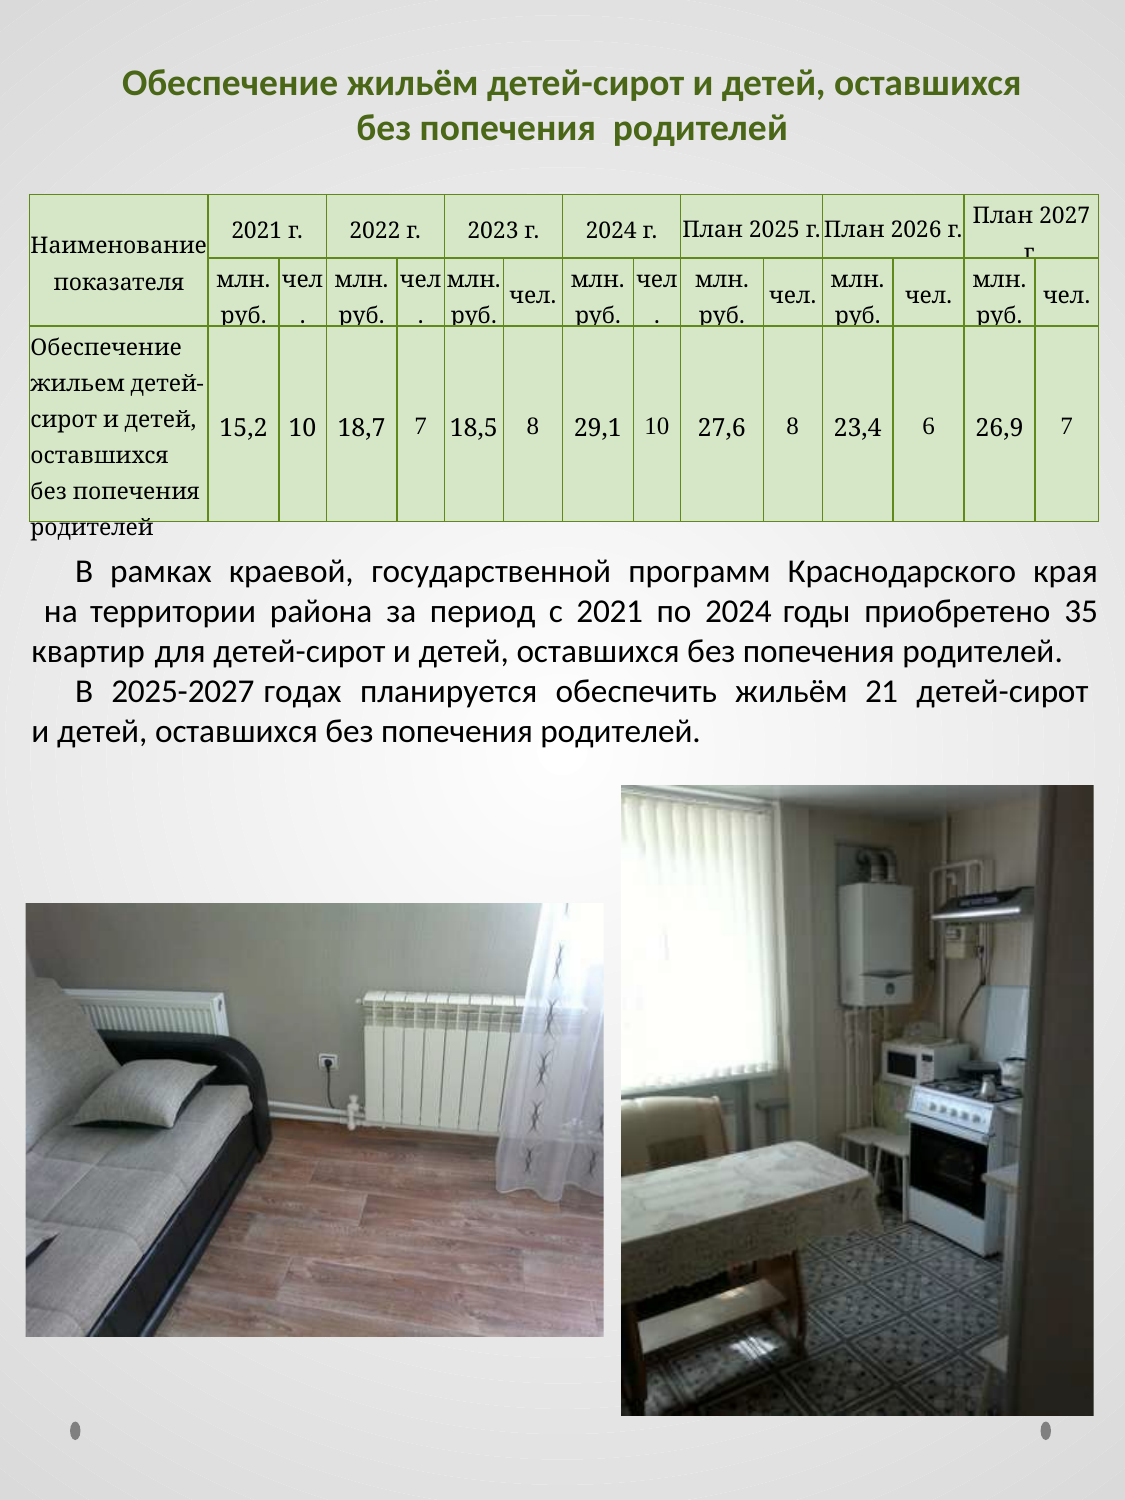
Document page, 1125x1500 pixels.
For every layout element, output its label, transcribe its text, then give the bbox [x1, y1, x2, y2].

text_box Обеспечение жильём детей-сирот и детей, оставшихся без попечения родителей [90, 57, 1054, 148]
table_header Наименование показателя [30, 195, 207, 325]
table_cell чел. [764, 259, 822, 325]
text_box В рамках краевой, государственной программ Краснодарского края на территории района за период с 2021 по 2024 годы приобретено 35 квартир для детей-сирот и детей, оставшихся без попечения родителей. В 2025-2027 годах планируется обеспечить жильём 21 детей-сирот и детей, оставшихся без попечения родителей. [29, 549, 1099, 749]
table_cell млн. руб. [563, 259, 633, 325]
table_cell 10 [280, 327, 326, 521]
table_cell чел. [280, 259, 326, 325]
table_cell млн. руб. [445, 259, 503, 325]
table_cell млн. руб. [965, 259, 1034, 325]
table_cell 15,2 [209, 327, 278, 521]
table_cell чел. [504, 259, 562, 325]
table_cell 18,7 [327, 327, 396, 521]
table_cell 8 [504, 327, 562, 521]
table_cell чел. [1036, 259, 1098, 325]
table_cell 26,9 [965, 327, 1034, 521]
table_cell 29,1 [563, 327, 633, 521]
table_cell 27,6 [681, 327, 763, 521]
table_cell 18,5 [445, 327, 503, 521]
text_box [621, 785, 1094, 1416]
table_cell млн. руб. [209, 259, 278, 325]
table_cell 7 [398, 327, 444, 521]
table_cell 7 [1036, 327, 1098, 521]
table_cell 10 [634, 327, 680, 521]
table_cell млн. руб. [823, 259, 892, 325]
table_cell Обеспечение жильем детей- сирот и детей, оставшихся без попечения родителей [30, 327, 207, 521]
table_header 2021 г. [209, 195, 326, 257]
table_header План 2027 г. [965, 195, 1098, 257]
table_header 2024 г. [563, 195, 680, 257]
table_cell чел. [398, 259, 444, 325]
text_box [25, 903, 604, 1338]
table_cell млн. руб. [327, 259, 396, 325]
table_header План 2025 г. [681, 195, 822, 257]
table_cell чел. [634, 259, 680, 325]
table_header 2023 г. [445, 195, 562, 257]
table_cell 23,4 [823, 327, 892, 521]
table_cell 8 [764, 327, 822, 521]
table_header 2022 г. [327, 195, 444, 257]
table_cell чел. [894, 259, 963, 325]
table_cell млн. руб. [681, 259, 763, 325]
table_header План 2026 г. [823, 195, 963, 257]
table_cell 6 [894, 327, 963, 521]
